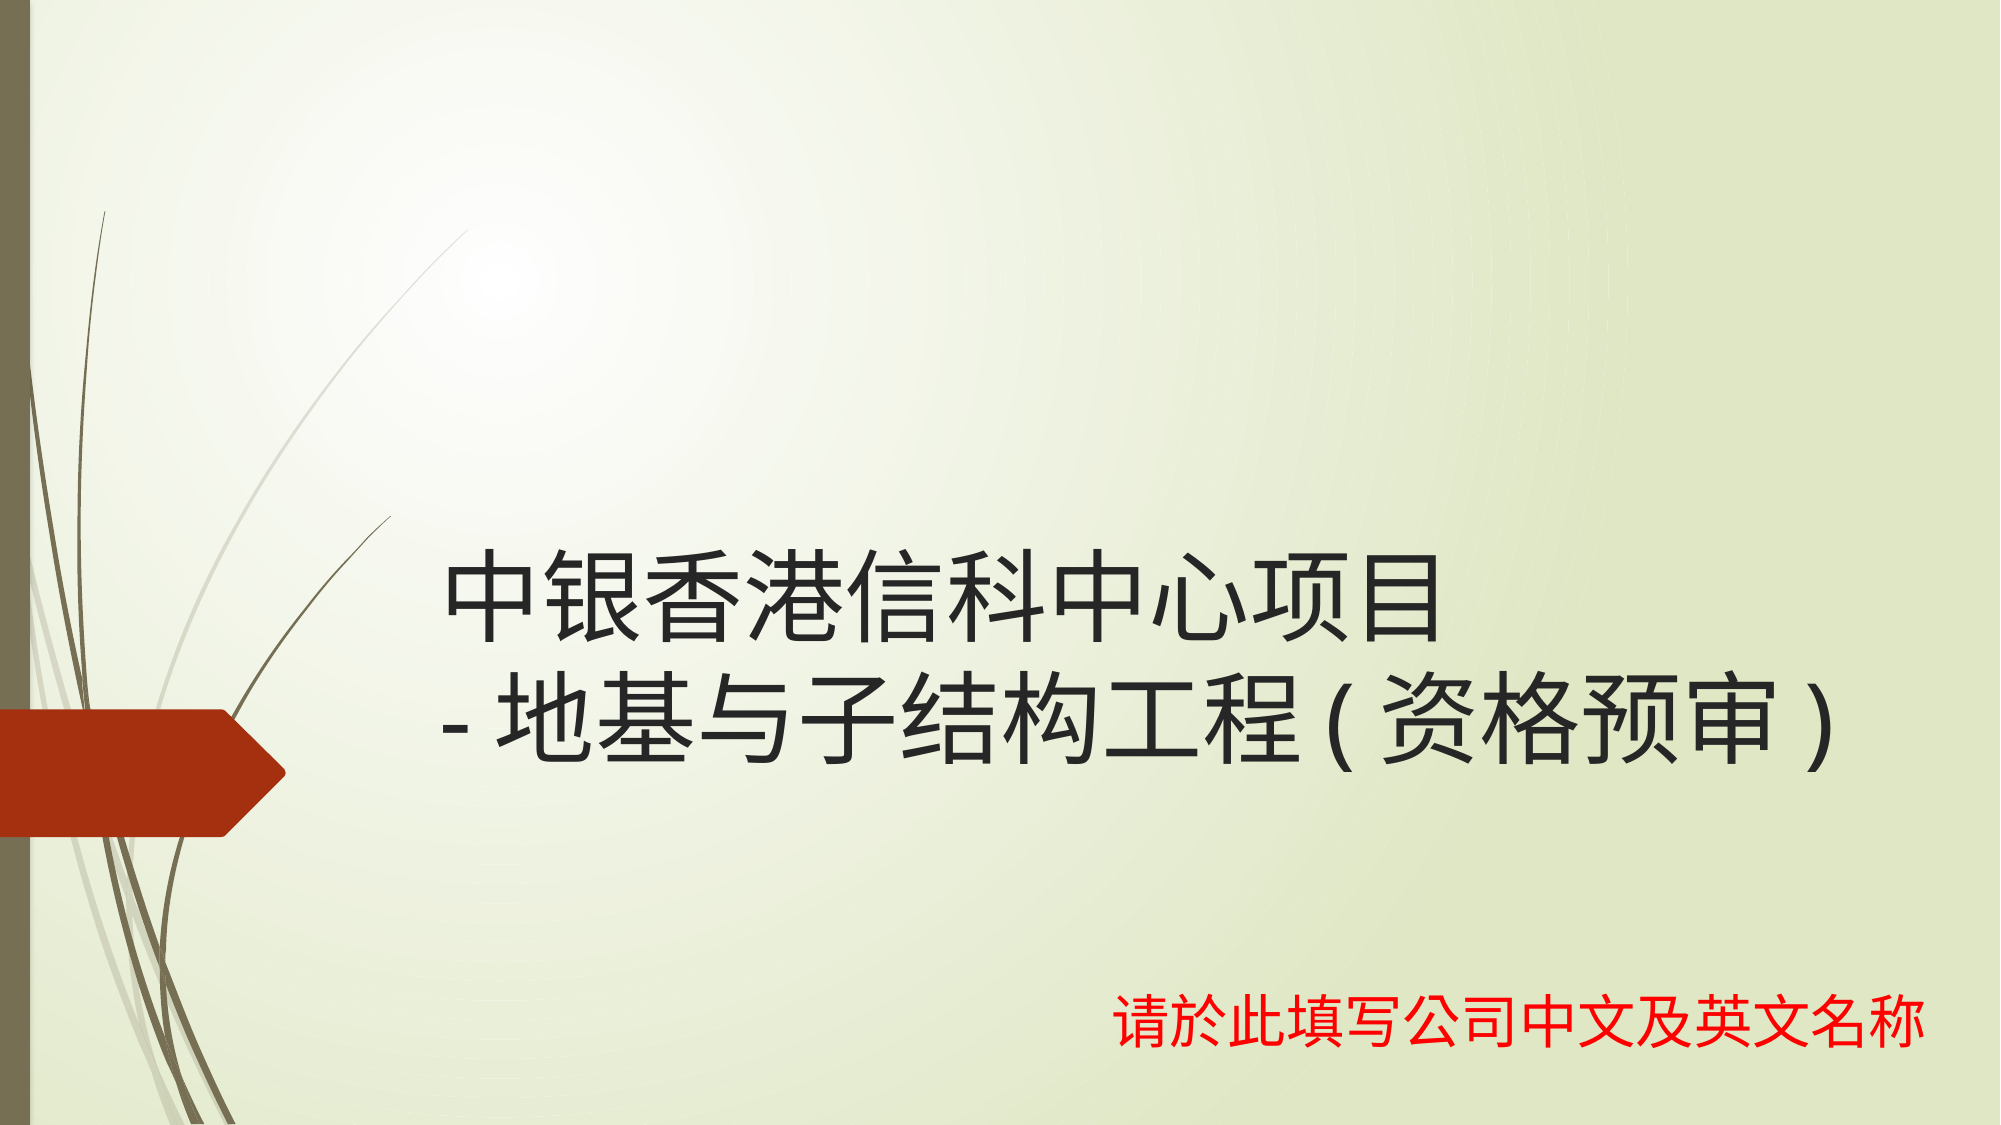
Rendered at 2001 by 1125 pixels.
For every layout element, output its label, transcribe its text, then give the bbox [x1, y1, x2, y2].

title 中银香港信科中心项目 -地基与子结构工程(资格预审) [424, 412, 1888, 784]
subtitle 请於此填写公司中文及英文名称 [1096, 977, 2000, 1125]
